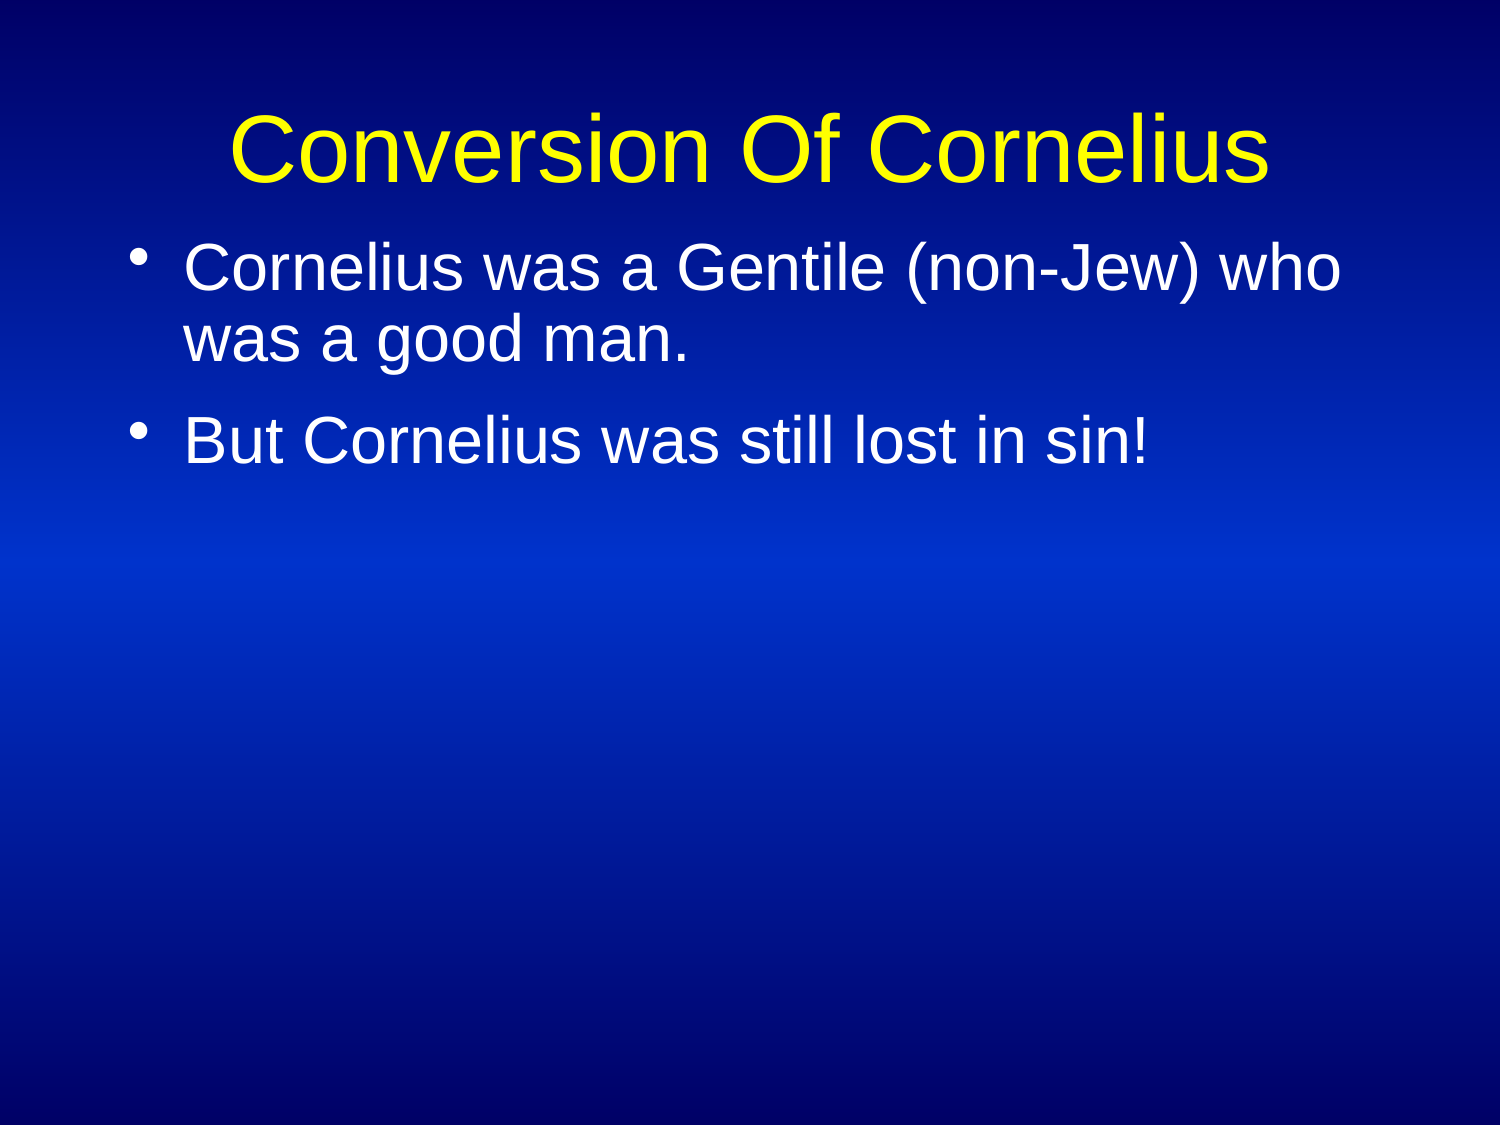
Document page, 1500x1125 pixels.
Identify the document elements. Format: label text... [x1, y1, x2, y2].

list Cornelius was a Gentile (non-Jew) who was a good man. But Cornelius was still lost in sin! [112, 224, 1463, 1013]
title Conversion Of Cornelius [37, 50, 1463, 238]
